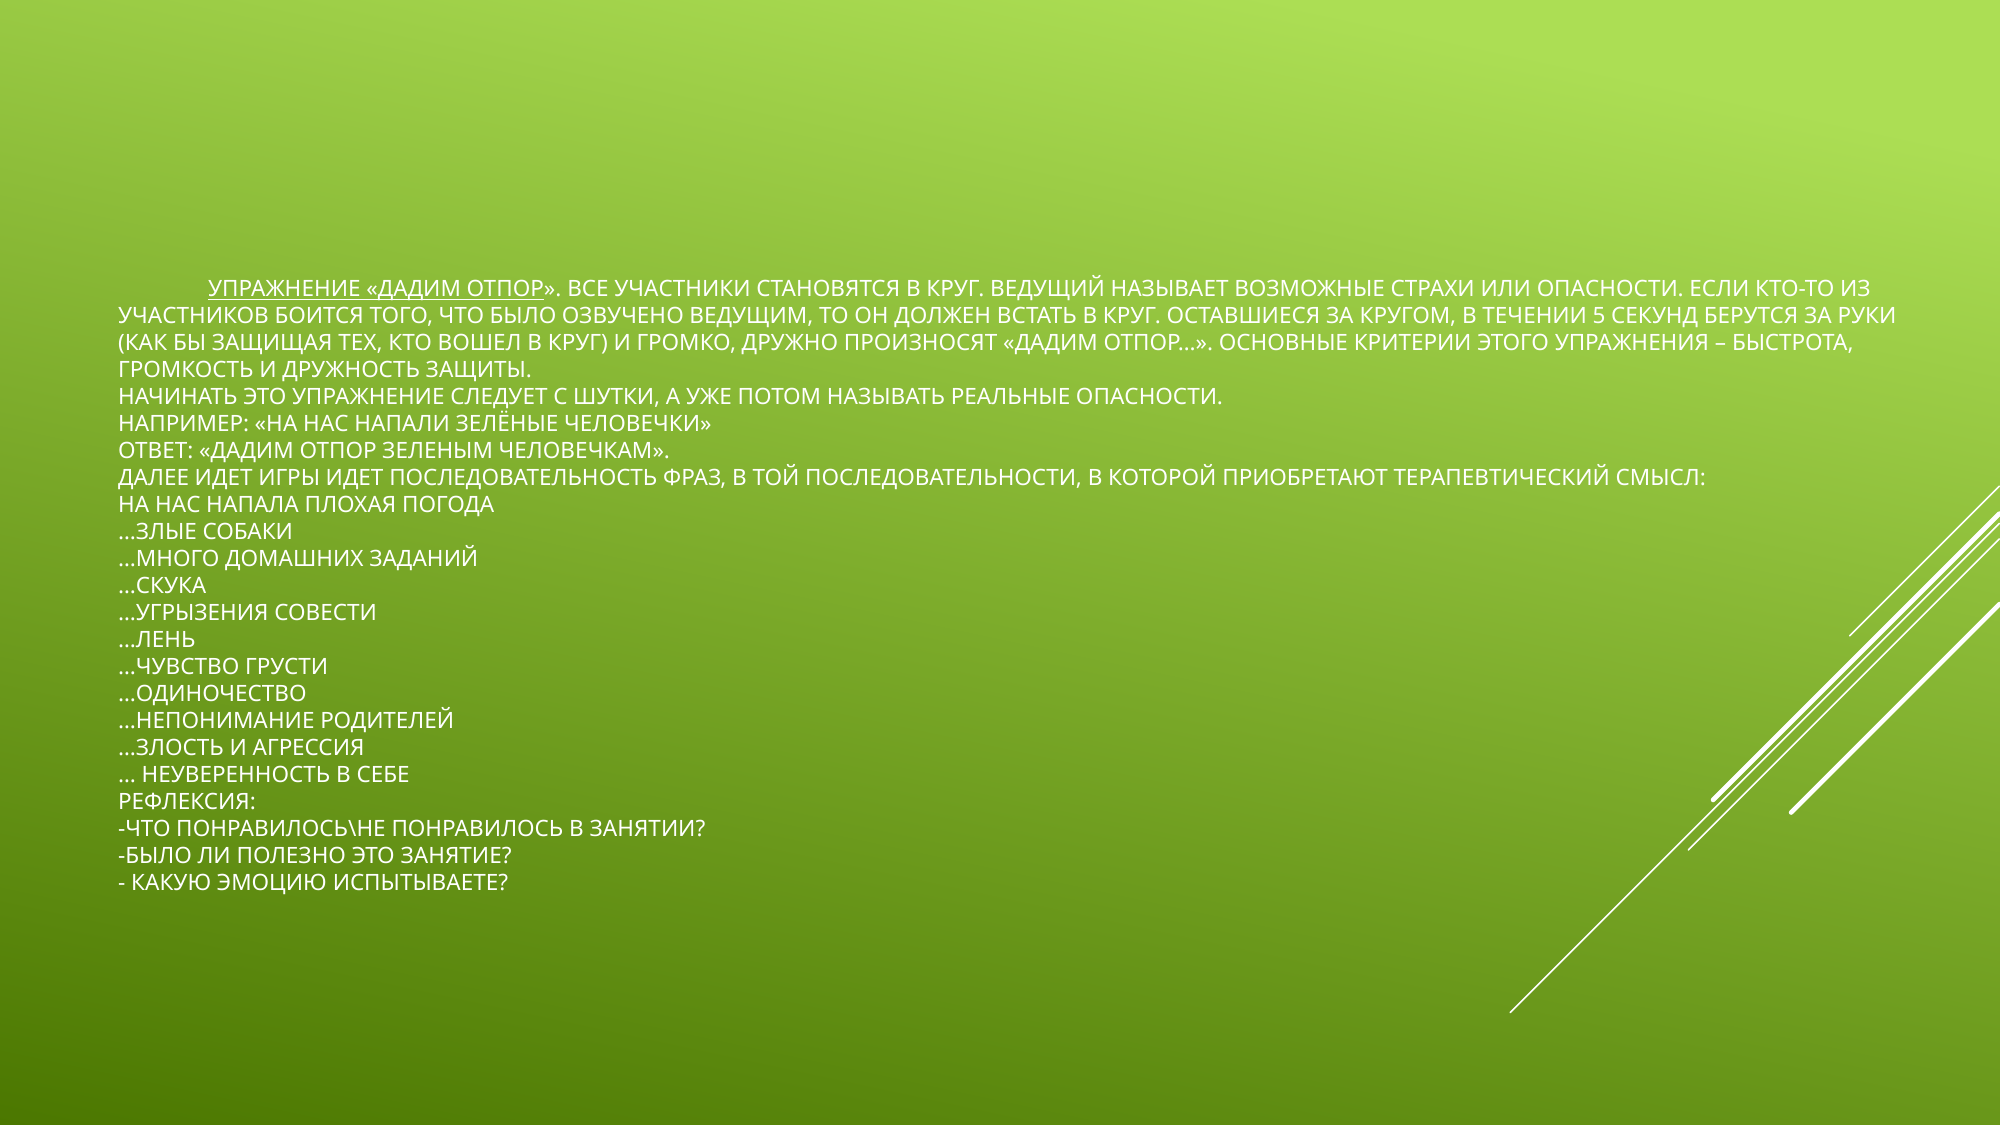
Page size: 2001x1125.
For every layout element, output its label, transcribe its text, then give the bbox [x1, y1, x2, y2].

title Упражнение «Дадим отпор». Все участники становятся в круг. Ведущий называет возможные страхи или опасности. Если кто-то из участников боится того, что было озвучено ведущим, то он должен встать в круг. Оставшиеся за кругом, в течении 5 секунд берутся за руки (как бы защищая тех, кто вошел в круг) и громко, дружно произносят «Дадим отпор…». Основные критерии этого упражнения – быстрота, громкость и дружность защиты. Начинать это упражнение следует с шутки, а уже потом называть реальные опасности. Например: «На нас напали зелёные человечки» Ответ: «Дадим отпор зеленым человечкам». Далее идет игры идет последовательность фраз, в той последовательности, в которой приобретают терапевтический смысл: На нас напала плохая погода …злые собаки …много домашних заданий …скука …угрызения совести …лень …чувство грусти …одиночество …непонимание родителей …злость и агрессия … неуверенность в себе Рефлексия: -Что понравилось\не понравилось в занятии? -было ли полезно это занятие? - какую эмоцию испытываете? [103, 263, 1952, 954]
